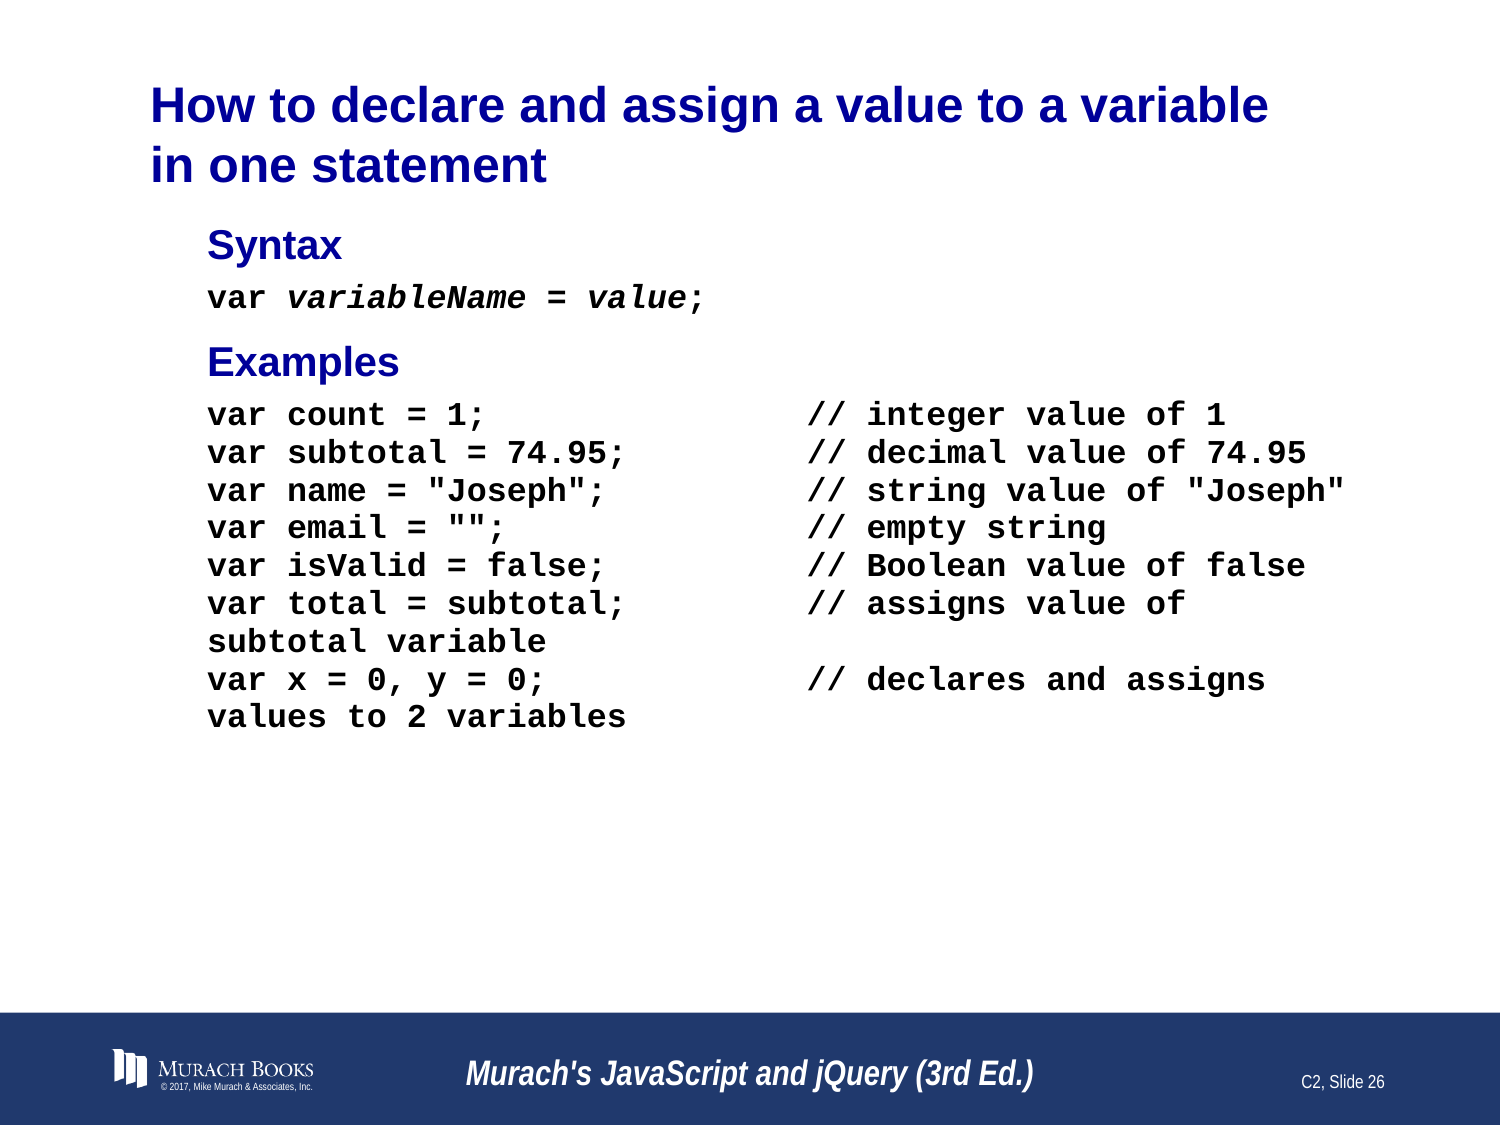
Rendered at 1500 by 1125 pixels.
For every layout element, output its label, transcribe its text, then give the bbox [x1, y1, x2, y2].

title How to declare and assign a value to a variable in one statement [150, 72, 1350, 194]
footer © 2017, Mike Murach & Associates, Inc. [12, 1025, 463, 1100]
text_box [149, 201, 1350, 738]
slide_number Murach's JavaScript and jQuery (3rd Ed.) [463, 1025, 1050, 1100]
slide_number C2, Slide 26 [1087, 1025, 1400, 1100]
